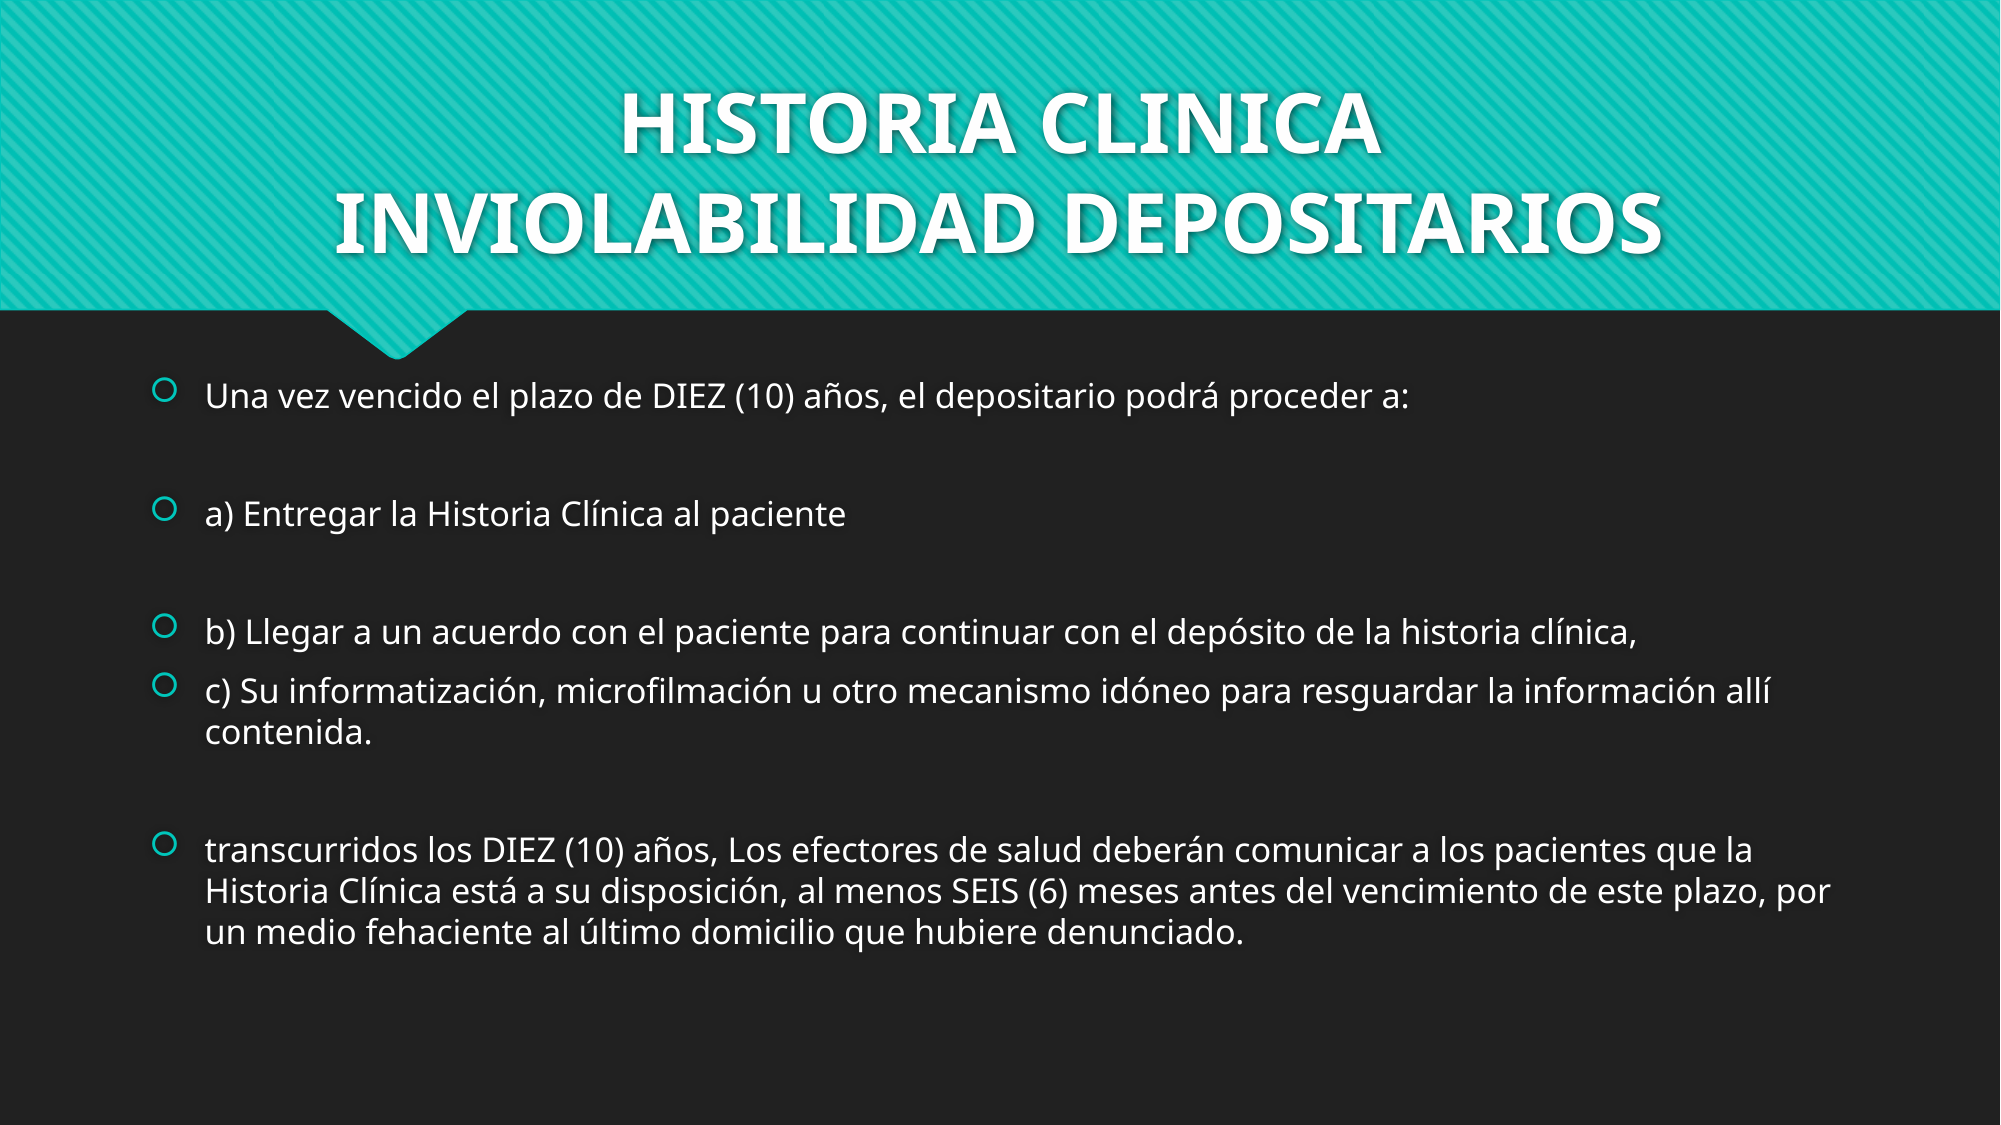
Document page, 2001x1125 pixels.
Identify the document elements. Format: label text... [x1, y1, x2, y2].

list Una vez vencido el plazo de DIEZ (10) años, el depositario podrá proceder a: a) Entregar la Historia Clínica al paciente b) Llegar a un acuerdo con el paciente para continuar con el depósito de la historia clínica, c) Su informatización, microfilmación u otro mecanismo idóneo para resguardar la información allí contenida. transcurridos los DIEZ (10) años, Los efectores de salud deberán comunicar a los pacientes que la Historia Clínica está a su disposición, al menos SEIS (6) meses antes del vencimiento de este plazo, por un medio fehaciente al último domicilio que hubiere denunciado. [134, 364, 1866, 962]
title HISTORIA CLINICA INVIOLABILIDAD DEPOSITARIOS [132, 73, 1868, 278]
